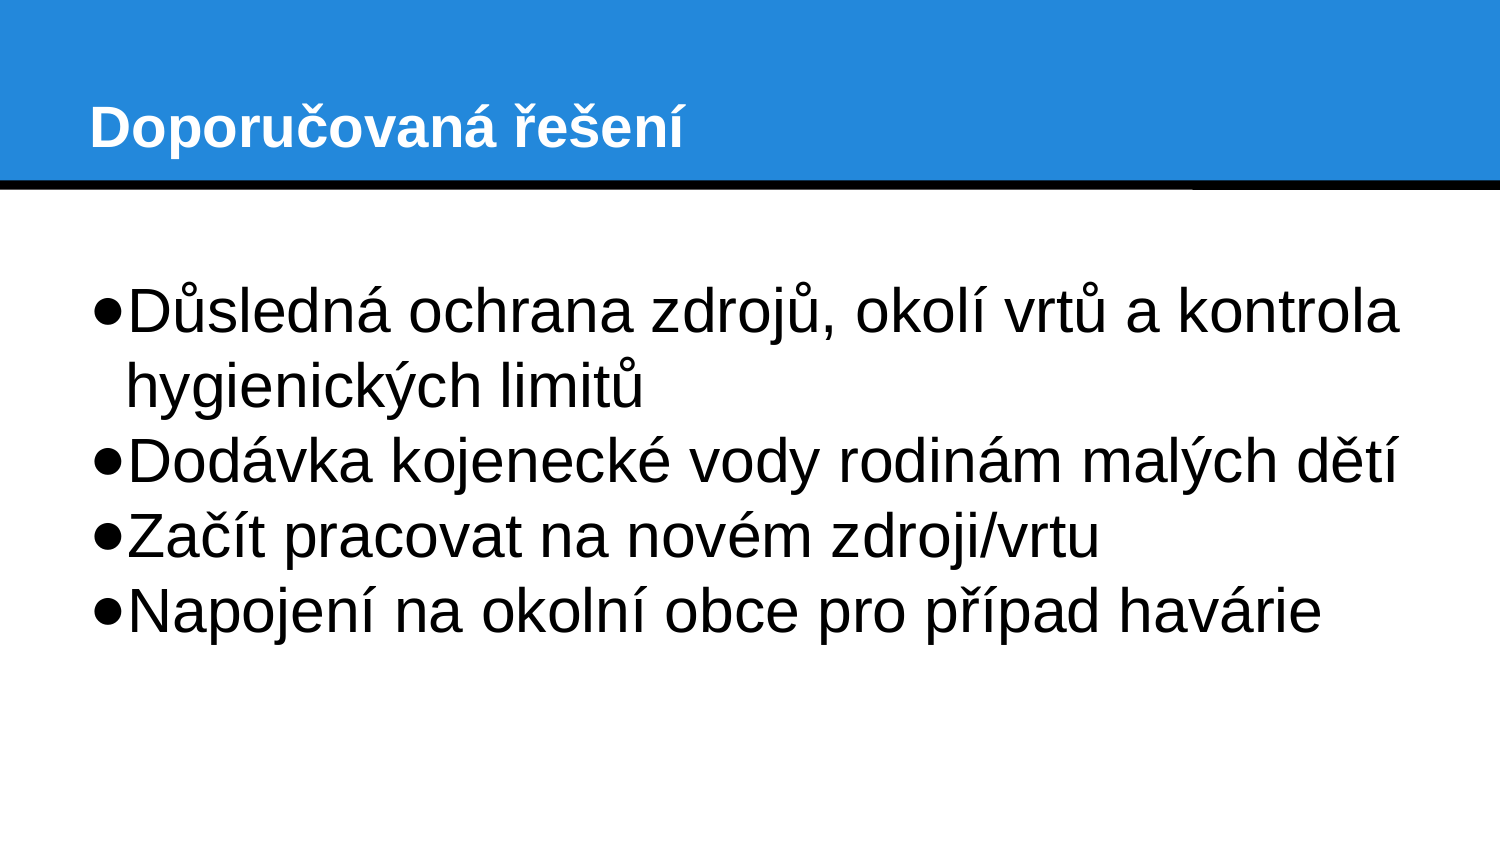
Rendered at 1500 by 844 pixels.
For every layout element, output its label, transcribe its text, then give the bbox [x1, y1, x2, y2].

text_box Důsledná ochrana zdrojů, okolí vrtů a kontrola hygienických limitů Dodávka kojenecké vody rodinám malých dětí Začít pracovat na novém zdroji/vrtu Napojení na okolní obce pro případ havárie [74, 255, 1462, 844]
text_box Doporučovaná řešení [75, 33, 1425, 175]
